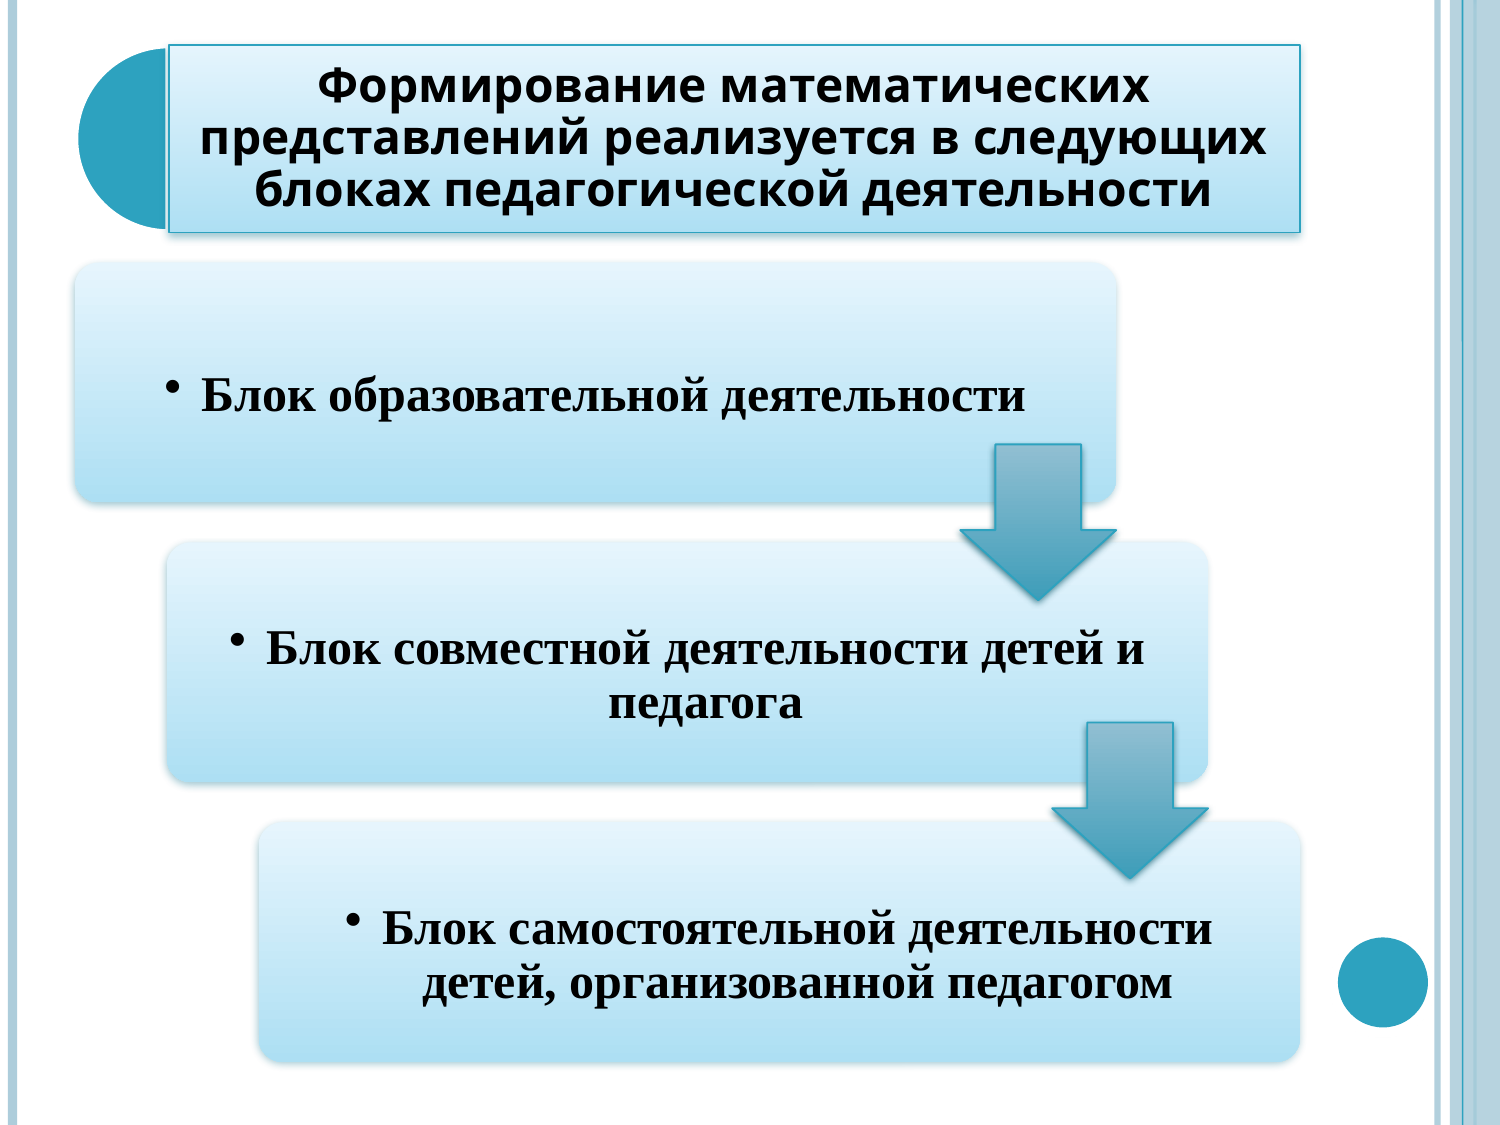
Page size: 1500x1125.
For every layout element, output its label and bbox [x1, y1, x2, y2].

text_box [74, 44, 1301, 233]
list [74, 261, 1301, 1063]
